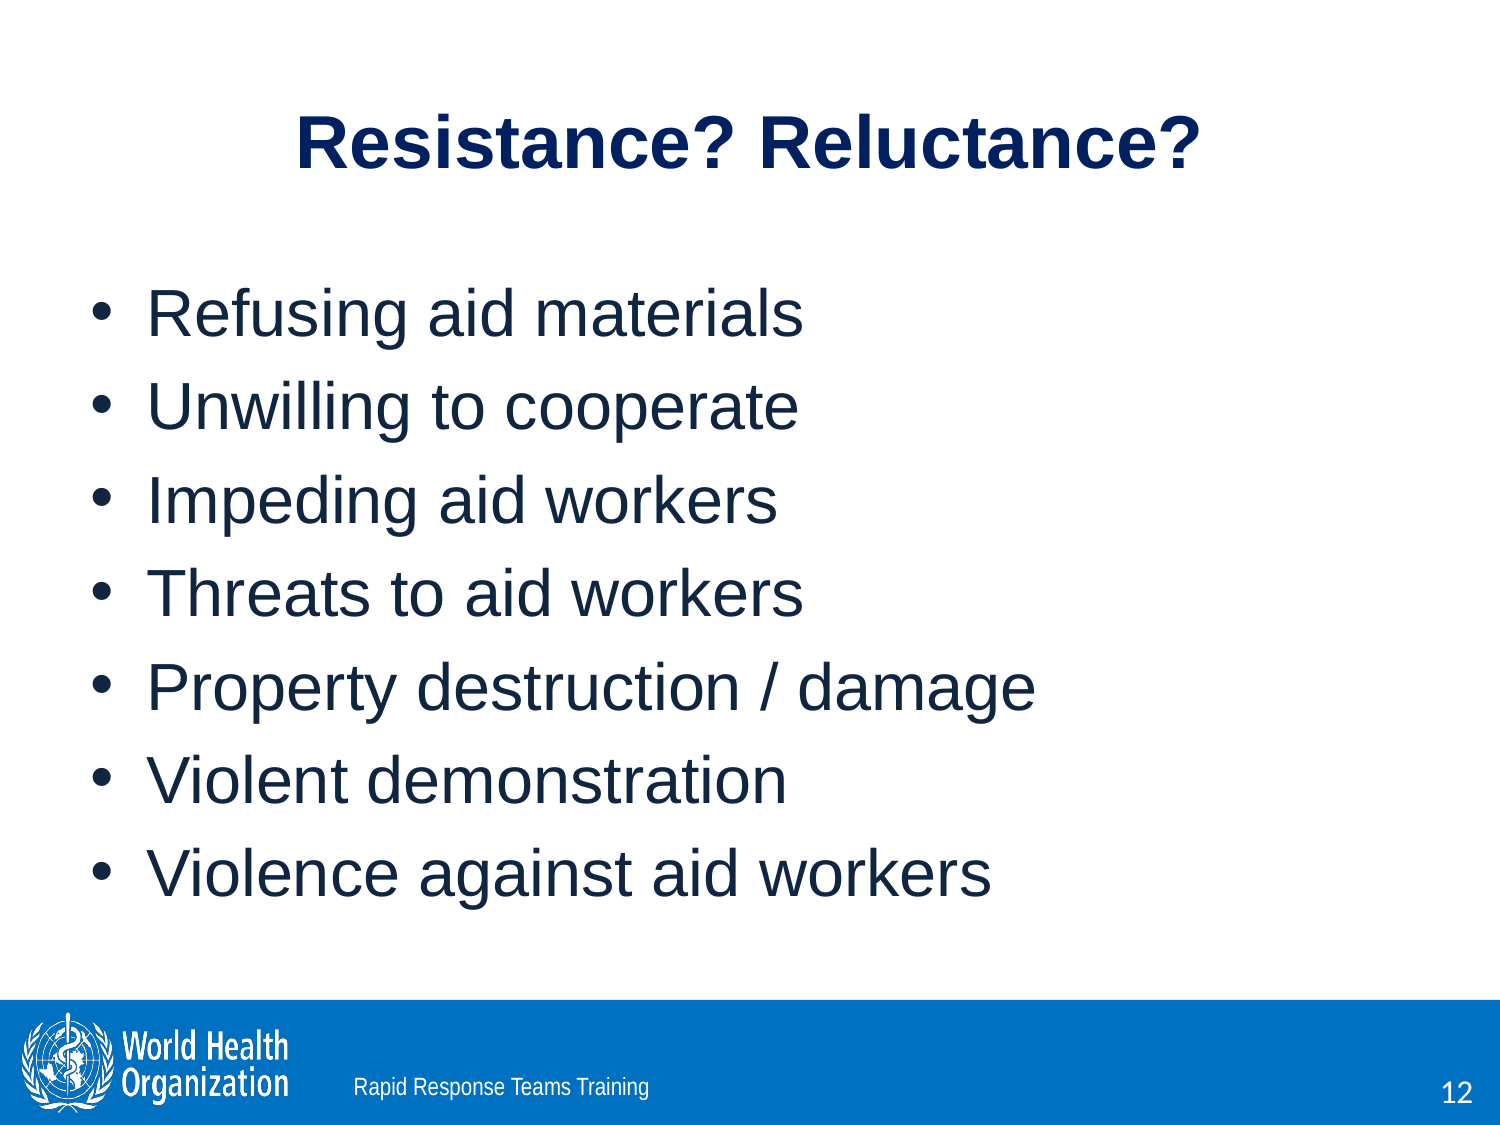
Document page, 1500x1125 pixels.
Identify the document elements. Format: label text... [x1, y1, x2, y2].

title Resistance? Reluctance? [75, 45, 1425, 233]
picture [21, 1012, 288, 1113]
list Refusing aid materials Unwilling to cooperate Impeding aid workers Threats to aid workers Property destruction / damage Violent demonstration Violence against aid workers [75, 262, 1425, 1005]
